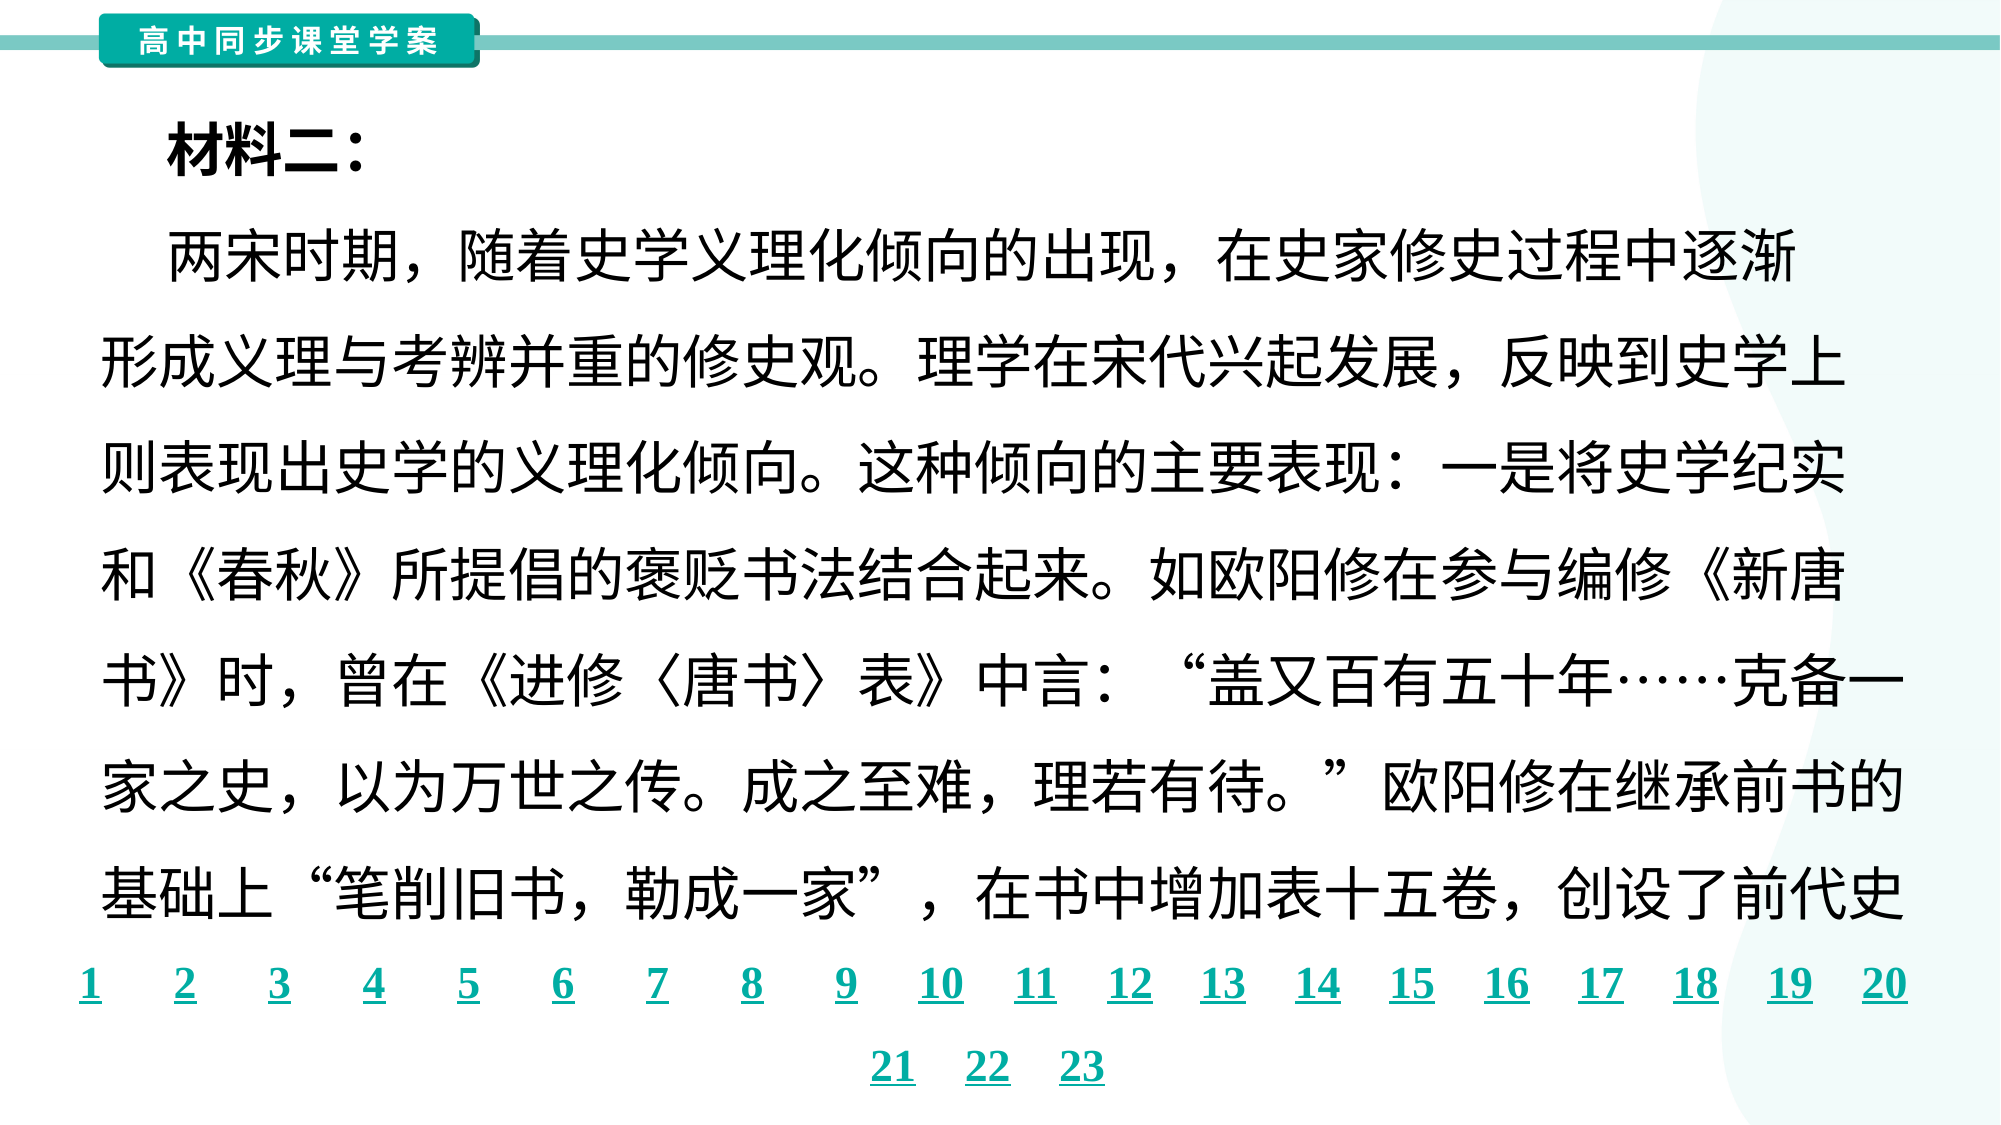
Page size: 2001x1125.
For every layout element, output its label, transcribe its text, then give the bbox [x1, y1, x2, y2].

text_box 材料二： 两宋时期，随着史学义理化倾向的出现，在史家修史过程中逐渐 形成义理与考辨并重的修史观。理学在宋代兴起发展，反映到史学上 则表现出史学的义理化倾向。这种倾向的主要表现：一是将史学纪实 和《春秋》所提倡的褒贬书法结合起来。如欧阳修在参与编修《新唐 书》时，曾在《进修〈唐书〉表》中言：“盖又百有五十年……克备一 家之史，以为万世之传。成之至难，理若有待。”欧阳修在继承前书的 基础上“笔削旧书，勒成一家”，在书中增加表十五卷，创设了前代史 [100, 76, 1899, 927]
picture [0, 0, 2000, 1125]
